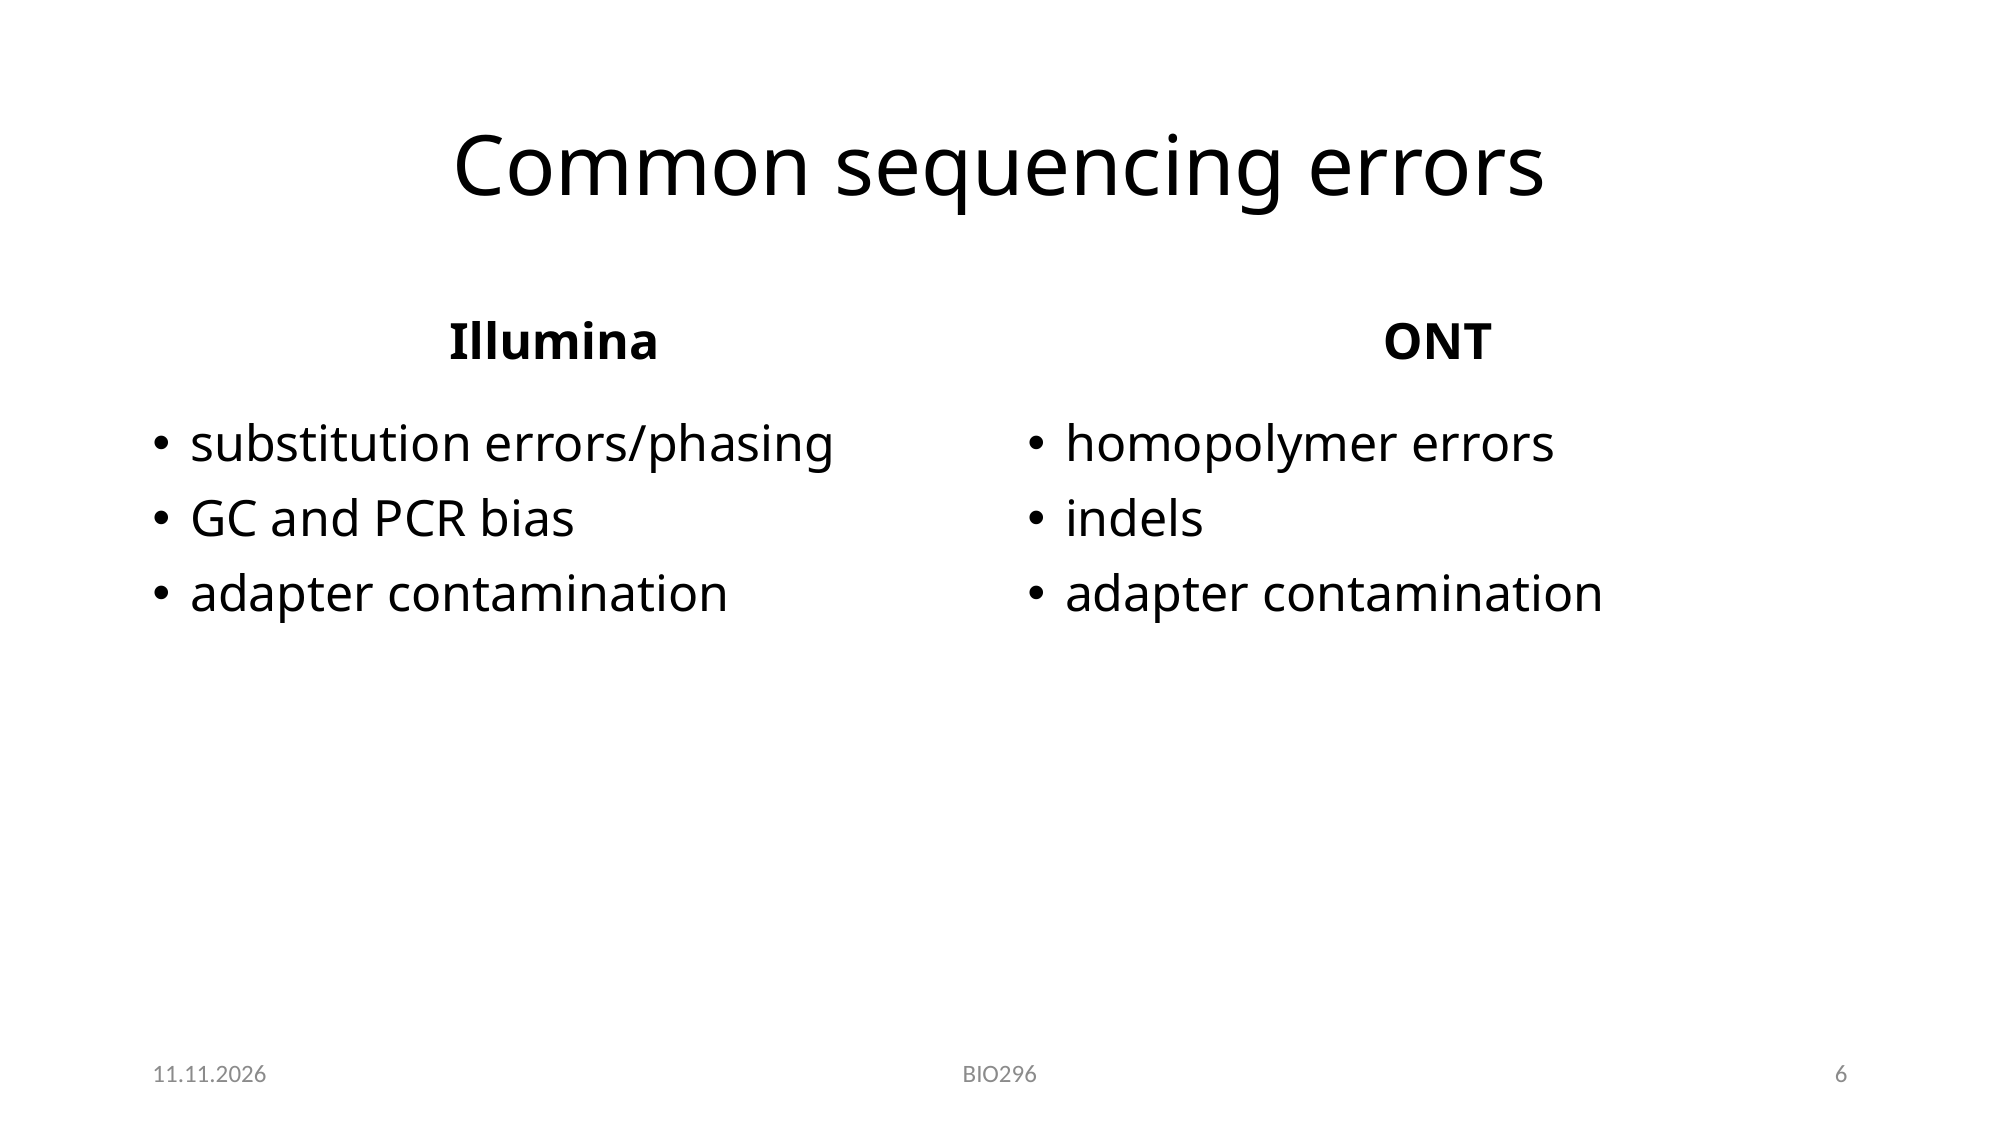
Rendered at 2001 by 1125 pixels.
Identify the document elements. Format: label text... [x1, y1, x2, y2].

list Illumina [137, 275, 984, 410]
slide_number 6 [1412, 1042, 1863, 1103]
list homopolymer errors indels adapter contamination [1012, 410, 1863, 1016]
footer BIO296 [662, 1042, 1338, 1103]
list substitution errors/phasing GC and PCR bias adapter contamination [137, 410, 984, 1016]
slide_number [137, 1042, 588, 1103]
list ONT [1012, 275, 1863, 410]
title Common sequencing errors [137, 59, 1863, 278]
